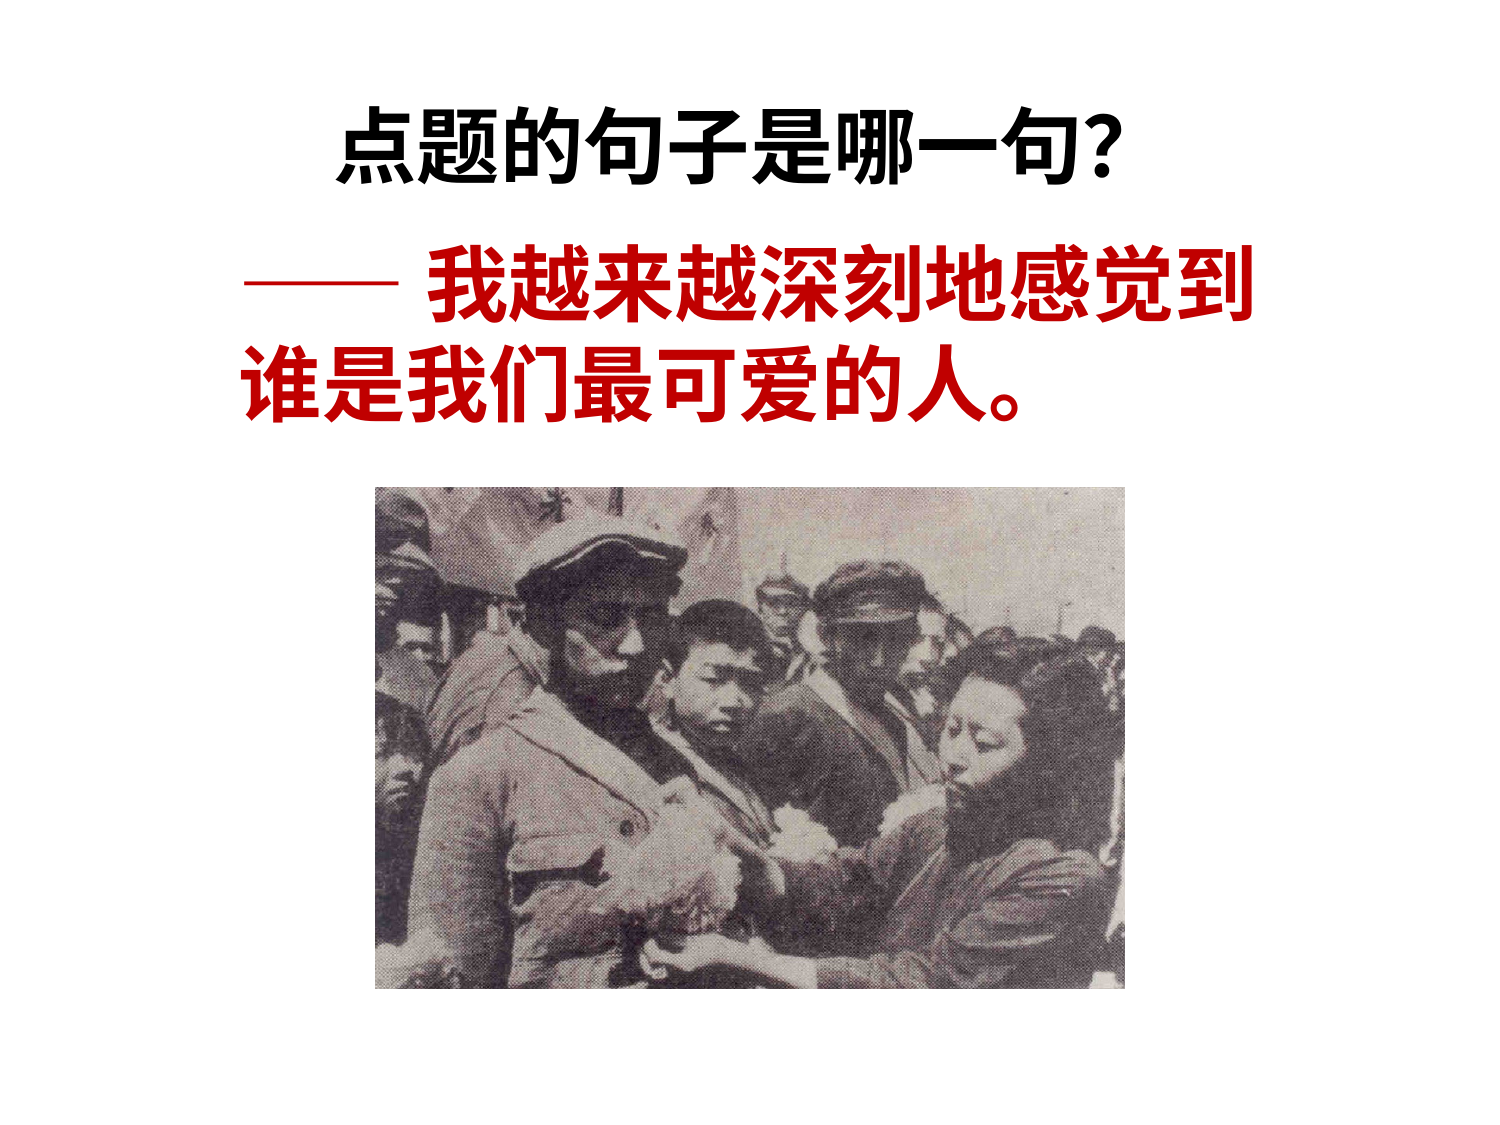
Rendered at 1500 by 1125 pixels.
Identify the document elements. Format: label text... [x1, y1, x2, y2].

text_box ——我越来越深刻地感觉到谁是我们最可爱的人。 [224, 238, 1276, 440]
title 点题的句子是哪一句？ [112, 49, 1388, 238]
picture [374, 487, 1125, 990]
